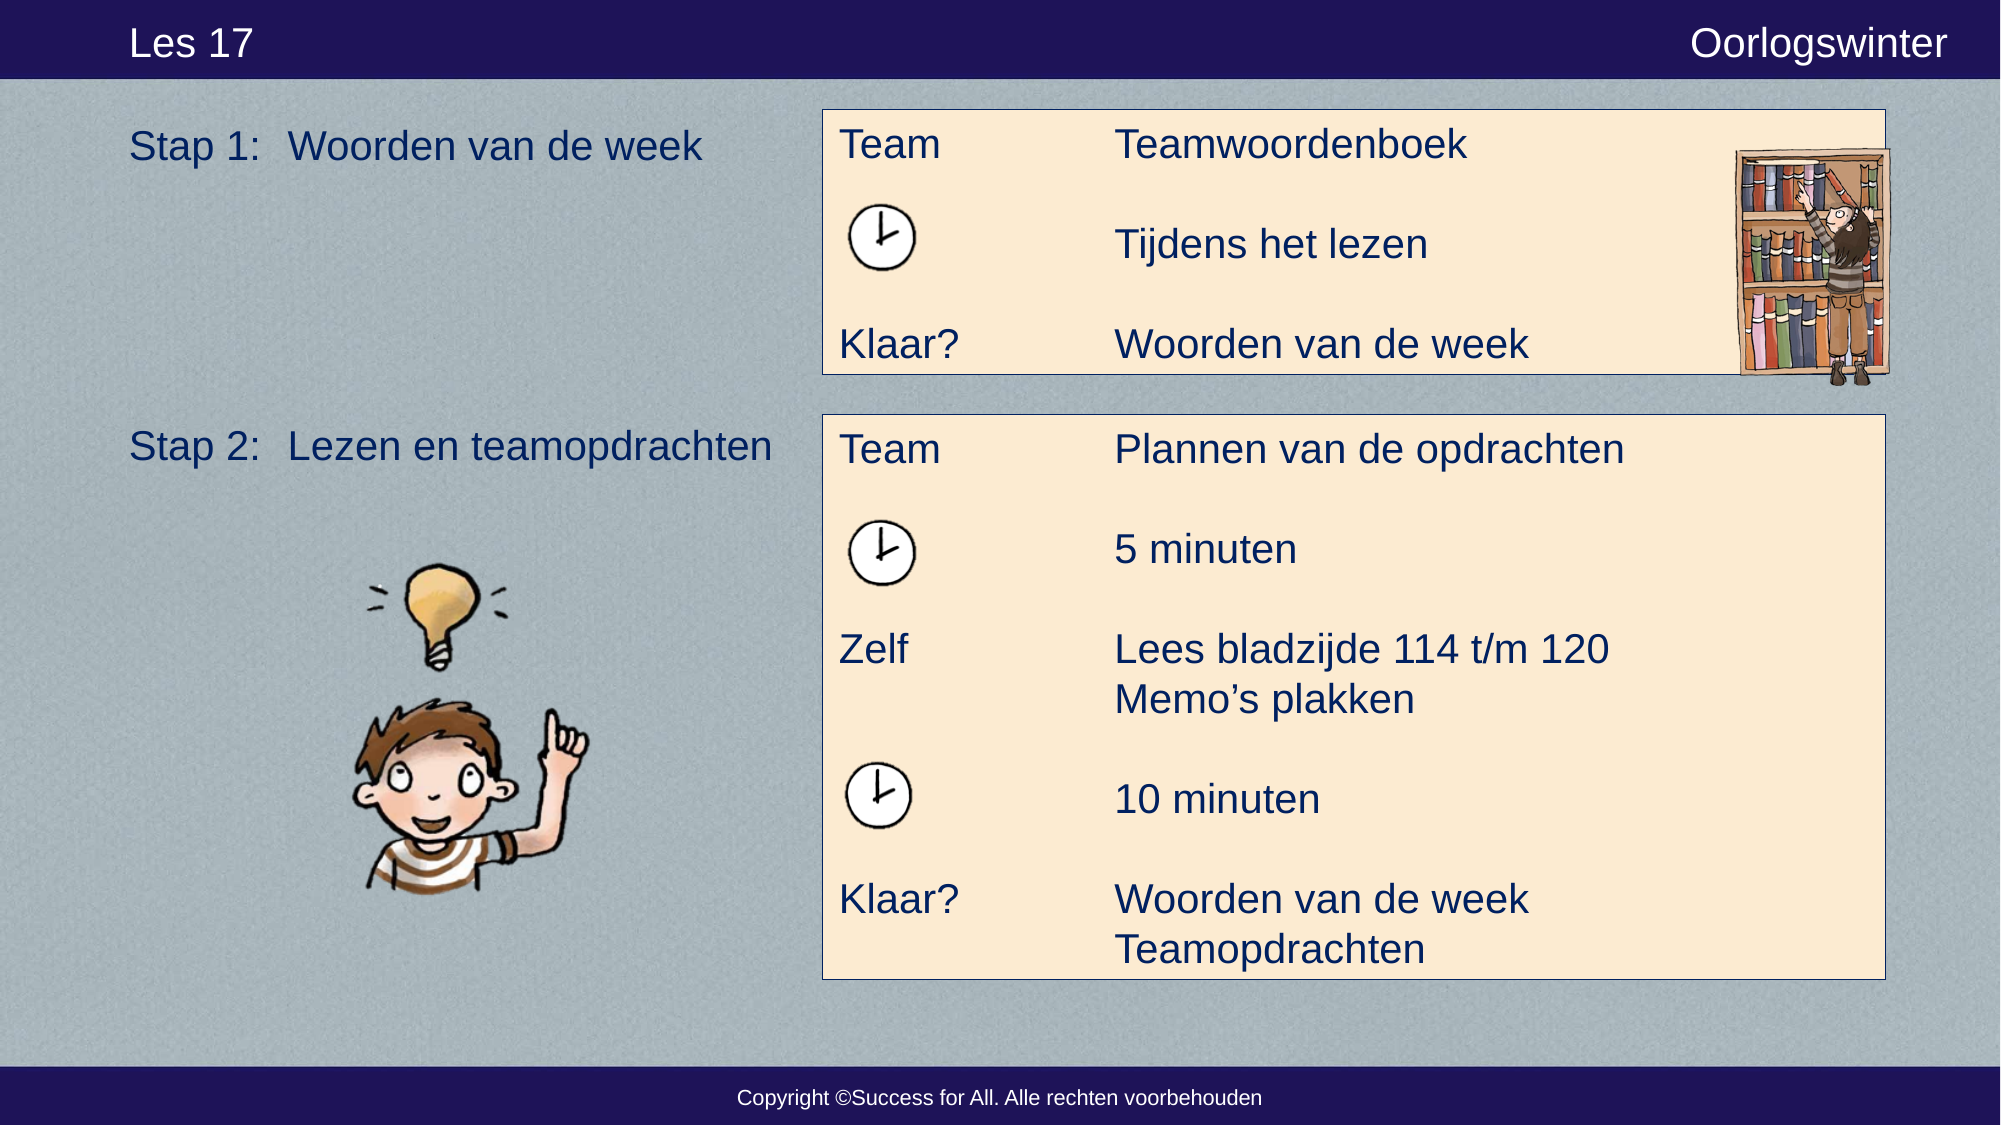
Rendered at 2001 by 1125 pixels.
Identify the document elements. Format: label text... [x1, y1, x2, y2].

text_box Stap 1: Woorden van de week Stap 2: Lezen en teamopdrachten [114, 111, 907, 477]
text_box Copyright ©Success for All. Alle rechten voorbehouden [0, 1076, 2000, 1125]
text_box Team Plannen van de opdrachten 5 minuten Zelf Lees bladzijde 114 t/m 120 Memo’s plakken 10 minuten Klaar? Woorden van de week Teamopdrachten [822, 414, 1886, 980]
picture [0, 0, 2001, 1125]
text_box Les 17 [114, 8, 354, 73]
text_box Oorlogswinter [786, 8, 1963, 73]
text_box Team Teamwoordenboek Tijdens het lezen Klaar? Woorden van de week [822, 109, 1886, 375]
